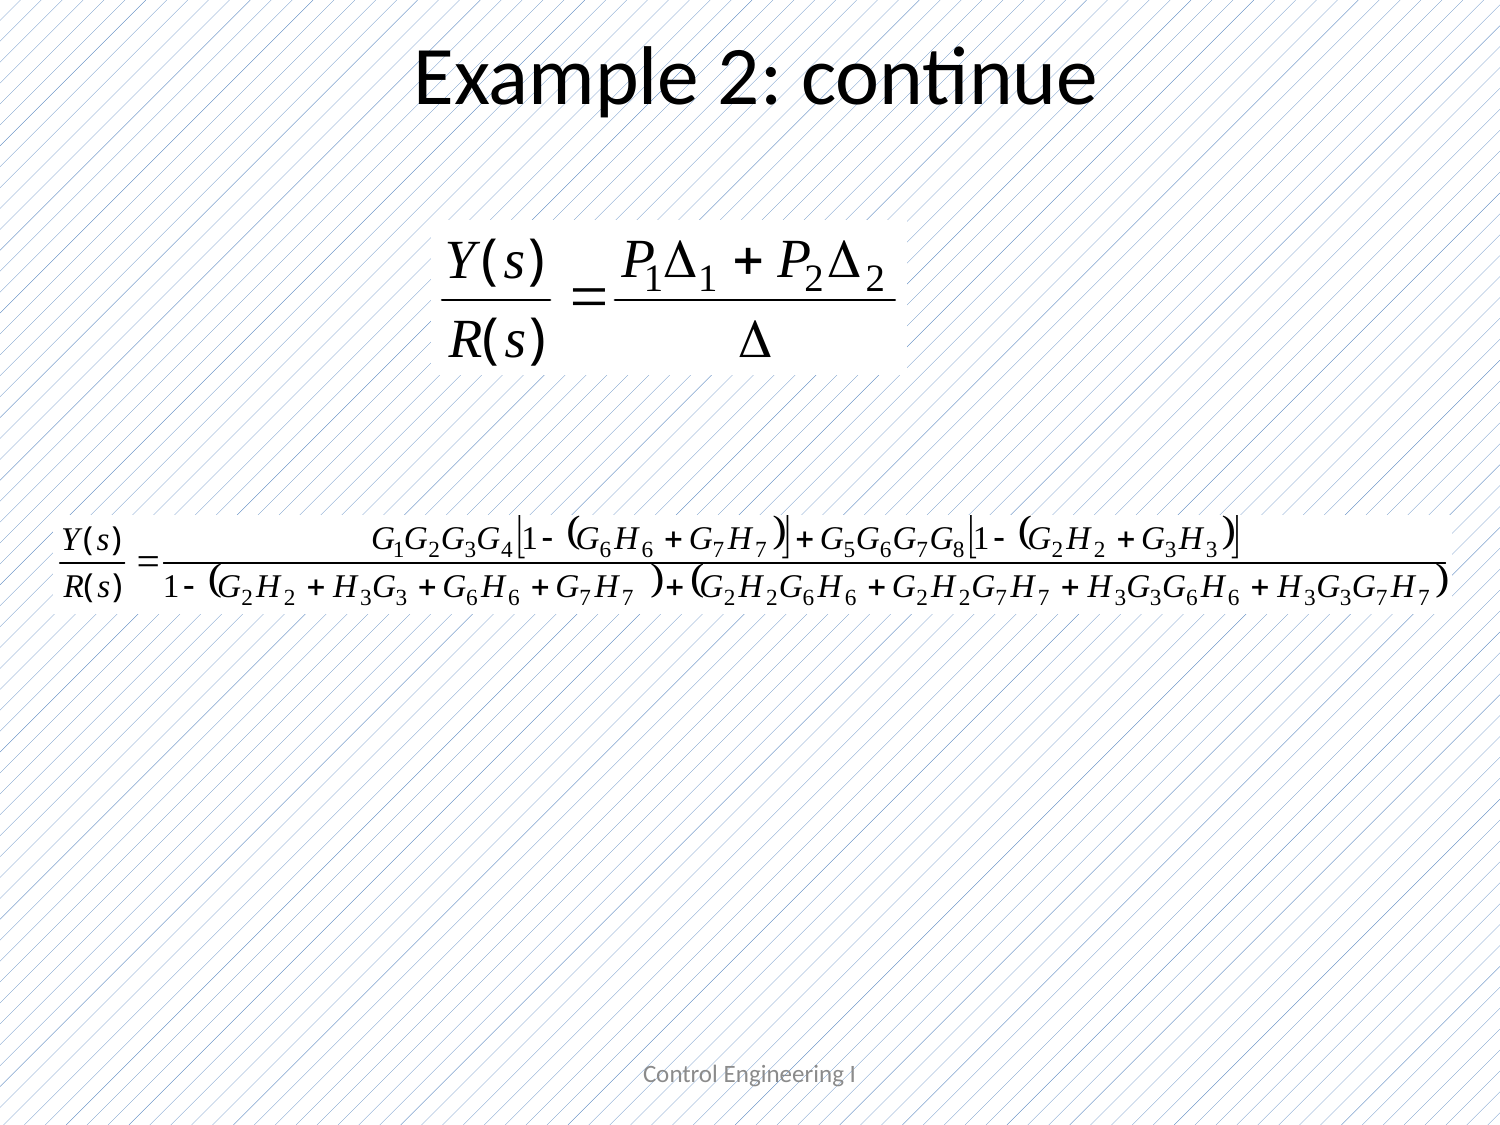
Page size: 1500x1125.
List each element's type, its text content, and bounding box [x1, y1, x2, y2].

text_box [52, 514, 1453, 615]
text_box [430, 219, 908, 375]
text_box Example 2: continue [74, 0, 1438, 148]
footer Control Engineering I [512, 1042, 988, 1103]
